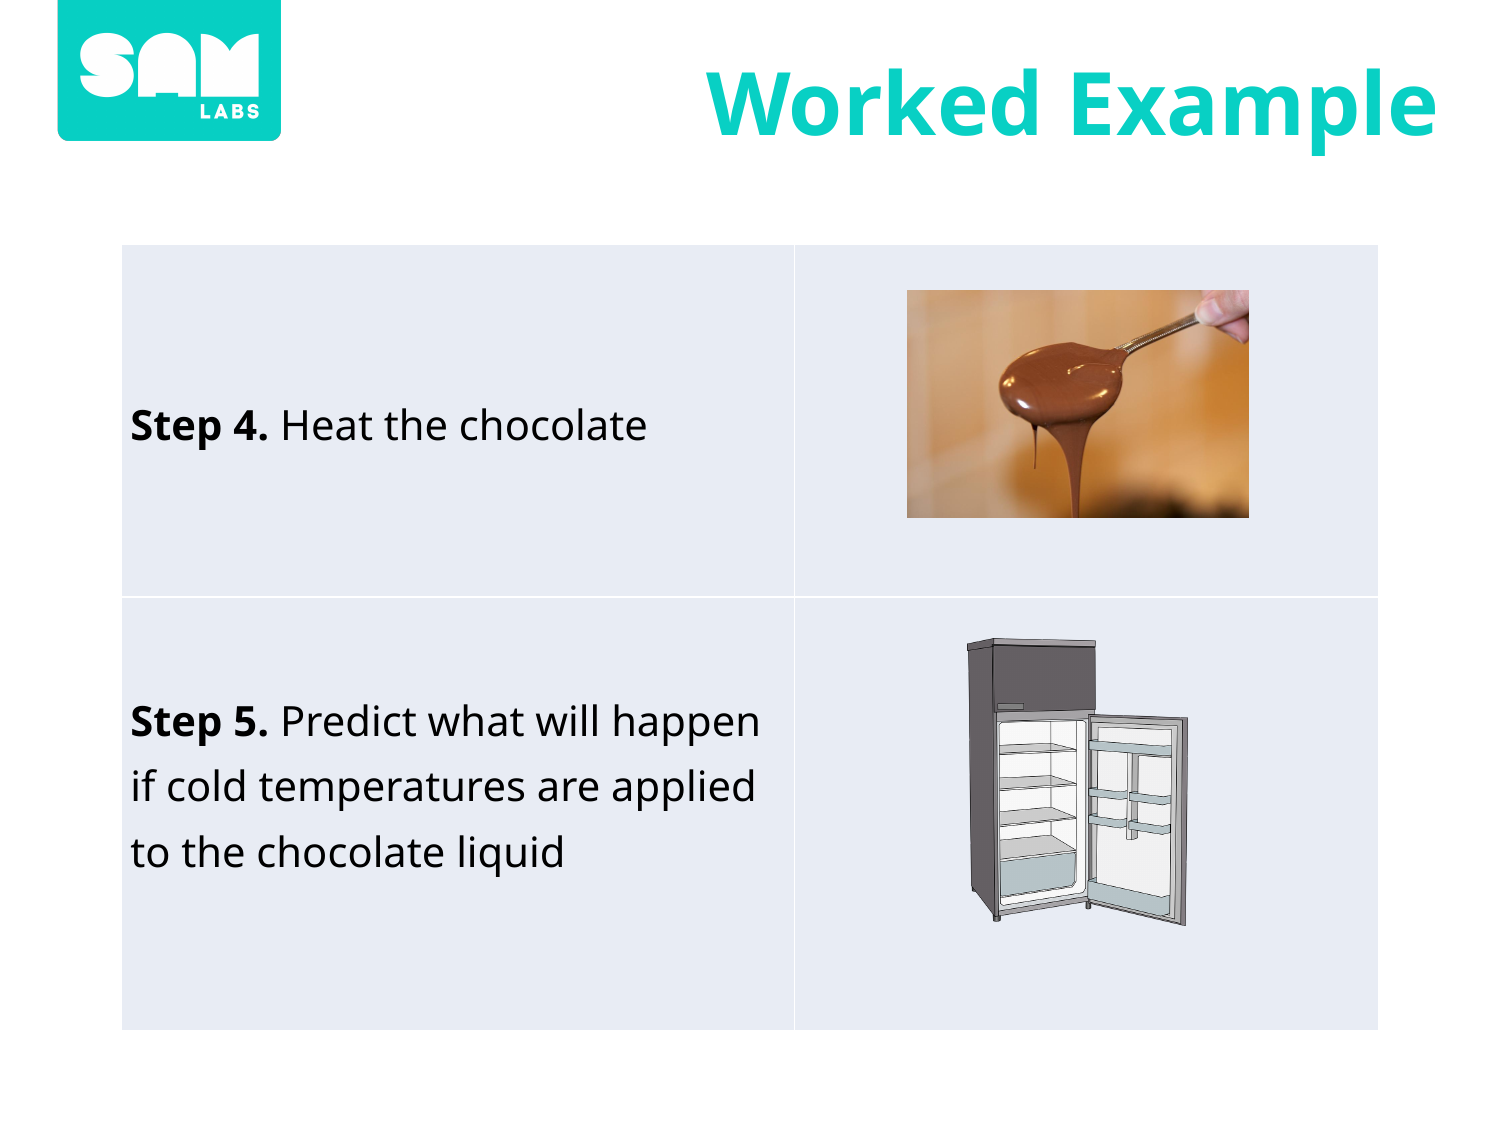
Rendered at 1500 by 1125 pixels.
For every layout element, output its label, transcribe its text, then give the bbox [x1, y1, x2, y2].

text_box Worked Example [102, 52, 1440, 155]
table_header Step 4. Heat the chocolate [122, 245, 794, 596]
table_header [795, 245, 1378, 596]
table_cell [795, 598, 1378, 1030]
picture [906, 290, 1249, 518]
picture [967, 638, 1188, 926]
table_cell Step 5. Predict what will happen if cold temperatures are applied to the chocolate liquid [122, 598, 794, 1030]
picture [0, 0, 281, 142]
